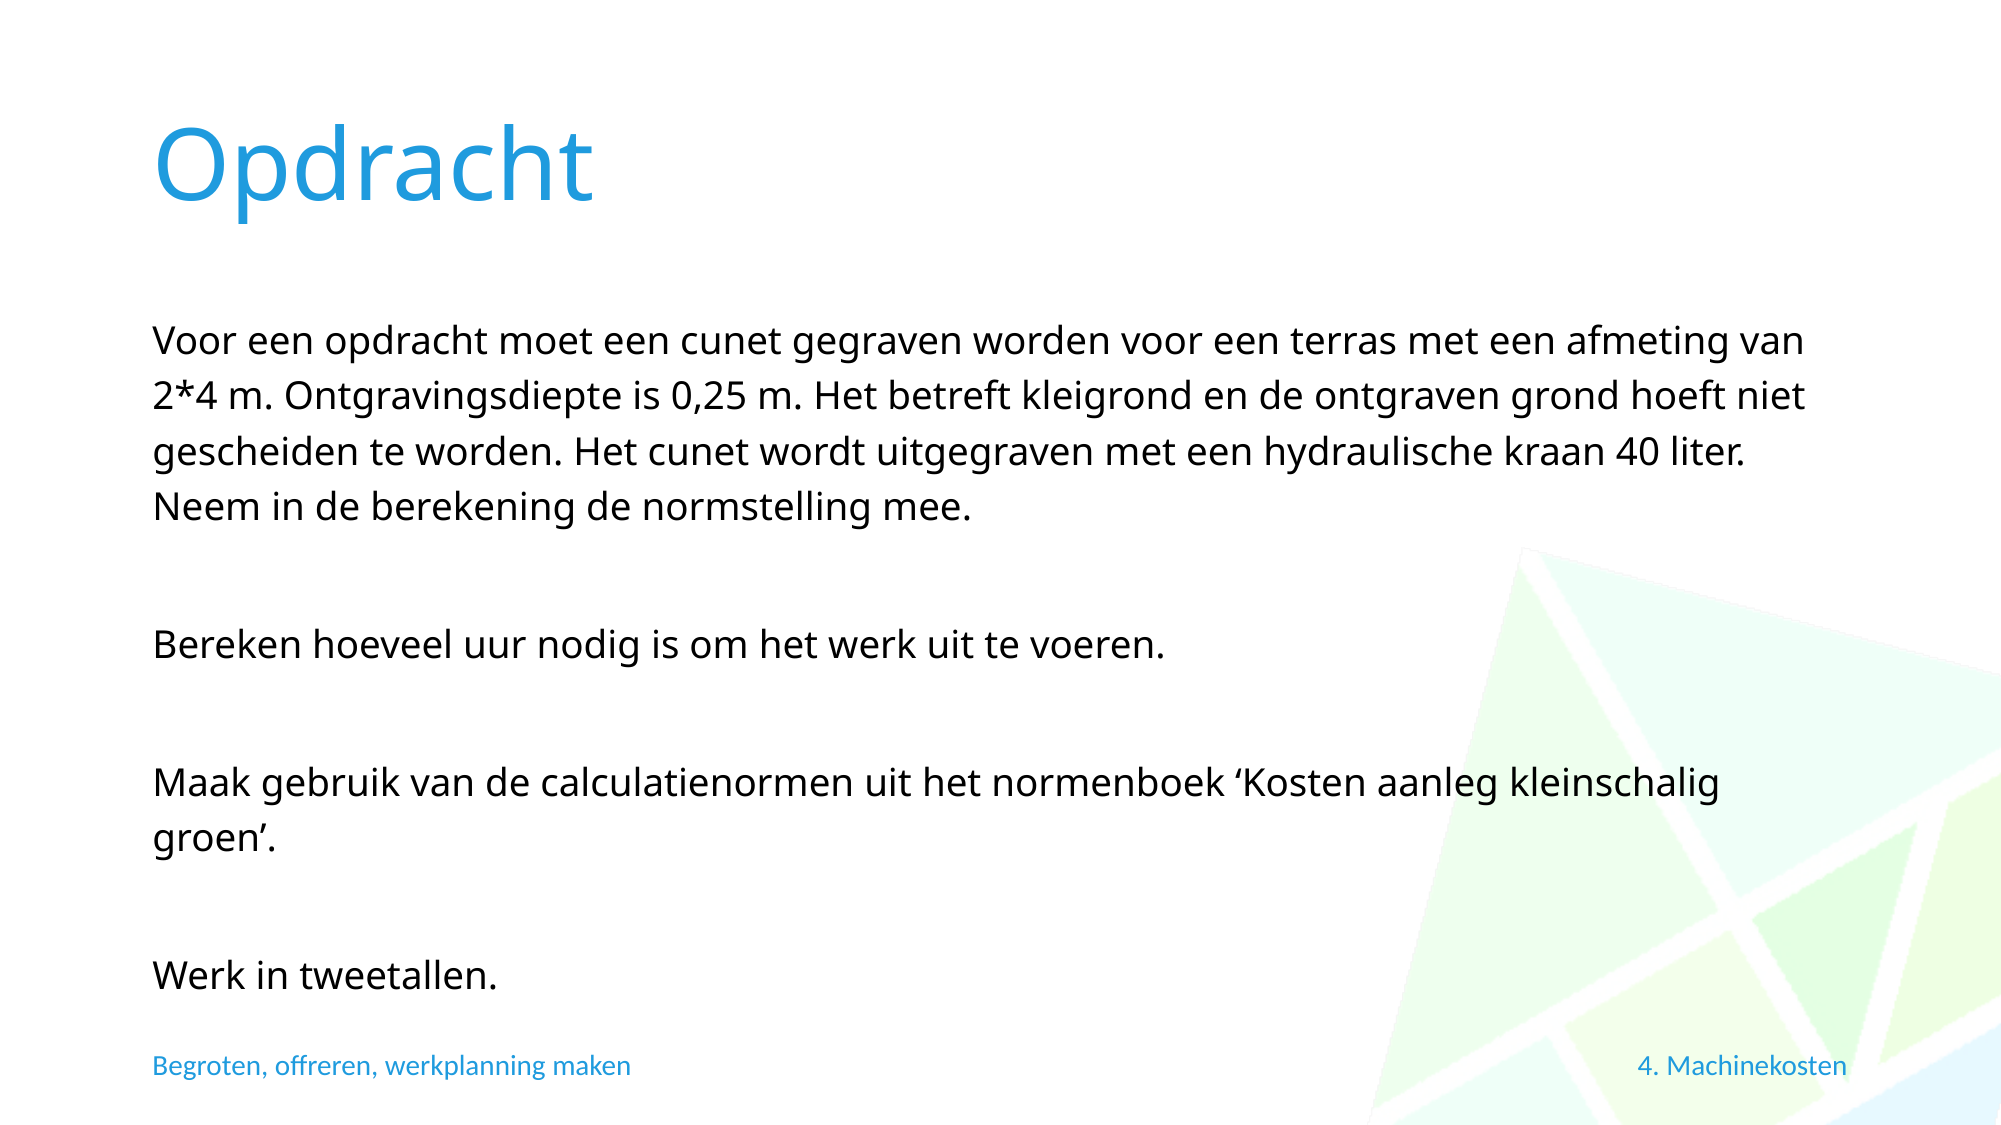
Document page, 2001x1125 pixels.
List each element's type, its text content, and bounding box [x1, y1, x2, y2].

title Opdracht [137, 59, 1863, 278]
list Begroten, offreren, werkplanning maken [137, 1042, 664, 1087]
list Voor een opdracht moet een cunet gegraven worden voor een terras met een afmeting van 2*4 m. Ontgravingsdiepte is 0,25 m. Het betreft kleigrond en de ontgraven grond hoeft niet gescheiden te worden. Het cunet wordt uitgegraven met een hydraulische kraan 40 liter. Neem in de berekening de normstelling mee. Bereken hoeveel uur nodig is om het werk uit te voeren. Maak gebruik van de calculatienormen uit het normenboek ‘Kosten aanleg kleinschalig groen’. Werk in tweetallen. [137, 299, 1863, 1014]
list 4. Machinekosten [1412, 1042, 1863, 1103]
